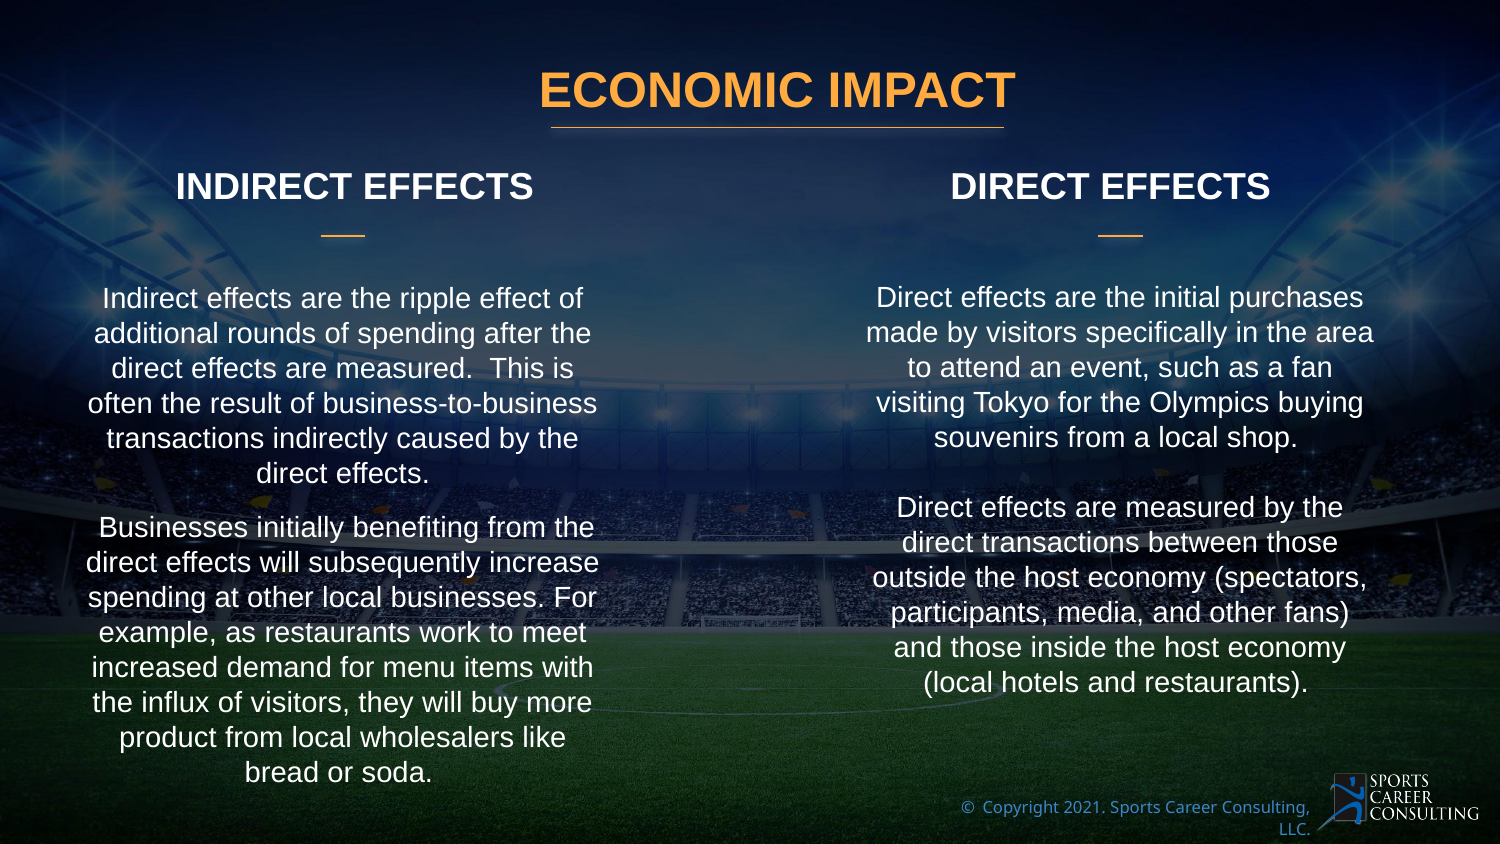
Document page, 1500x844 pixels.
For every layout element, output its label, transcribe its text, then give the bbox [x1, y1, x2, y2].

title DIRECT EFFECTS [914, 152, 1307, 222]
picture [0, 0, 1500, 844]
text_box © Copyright 2021. Sports Career Consulting, LLC. [914, 769, 1326, 844]
subtitle Direct effects are the initial purchases made by visitors specifically in the area to attend an event, such as a fan visiting Tokyo for the Olympics buying souvenirs from a local shop. Direct effects are measured by the direct transactions between those outside the host economy (spectators, participants, media, and other fans) and those inside the host economy (local hotels and restaurants). [849, 263, 1391, 646]
subtitle Indirect effects are the ripple effect of additional rounds of spending after the direct effects are measured. This is often the result of business-to-business transactions indirectly caused by the direct effects. Businesses initially benefiting from the direct effects will subsequently increase spending at other local businesses. For example, as restaurants work to meet increased demand for menu items with the influx of visitors, they will buy more product from local wholesalers like bread or soda. [65, 264, 622, 690]
title INDIRECT EFFECTS [158, 152, 551, 222]
title ECONOMIC IMPACT [397, 42, 1158, 128]
